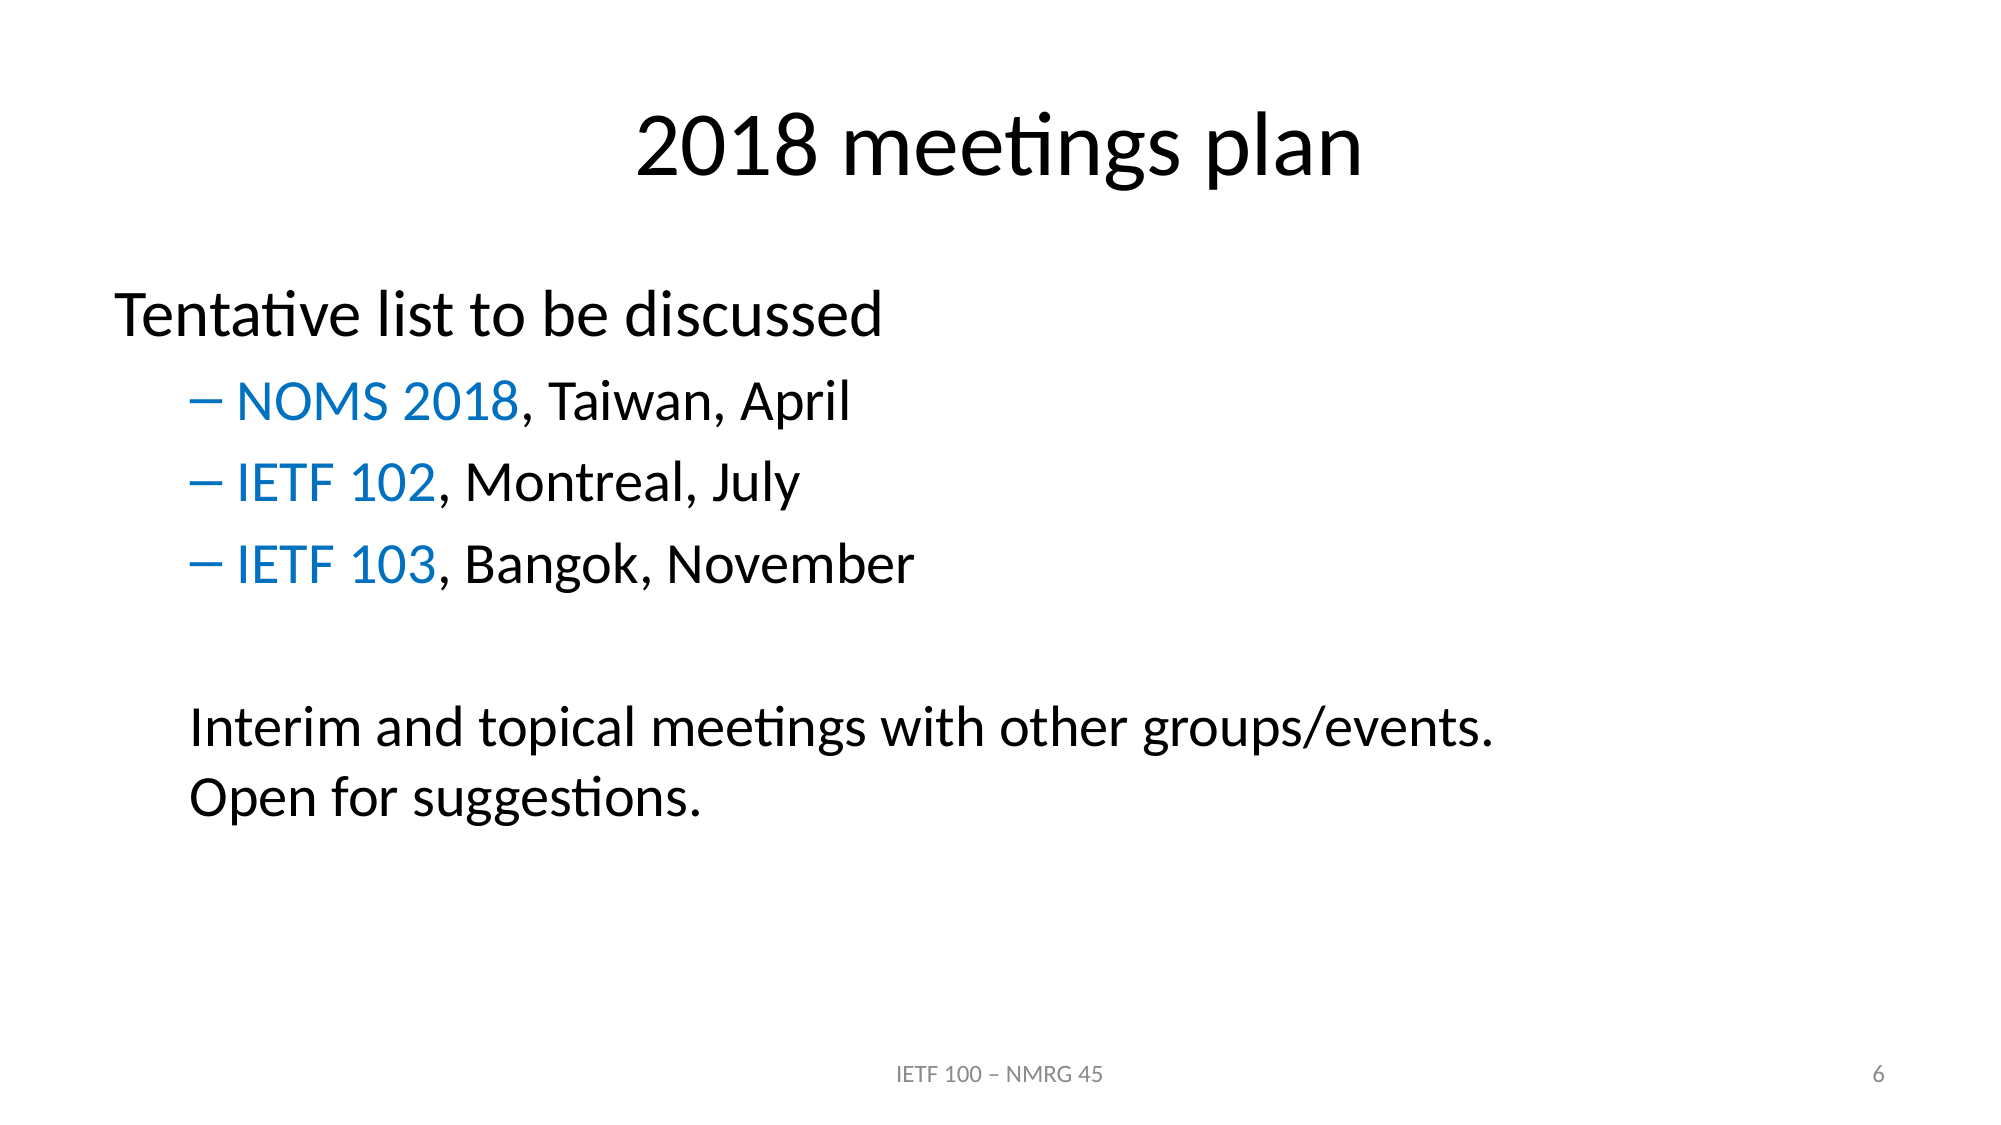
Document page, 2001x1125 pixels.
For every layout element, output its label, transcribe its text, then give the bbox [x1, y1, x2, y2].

slide_number 6 [1433, 1042, 1900, 1103]
footer IETF 100 – NMRG 45 [683, 1042, 1317, 1103]
title 2018 meetings plan [99, 45, 1900, 233]
list Tentative list to be discussed NOMS 2018, Taiwan, April IETF 102, Montreal, July IETF 103, Bangok, November Interim and topical meetings with other groups/events. Open for suggestions. [99, 262, 1900, 1005]
